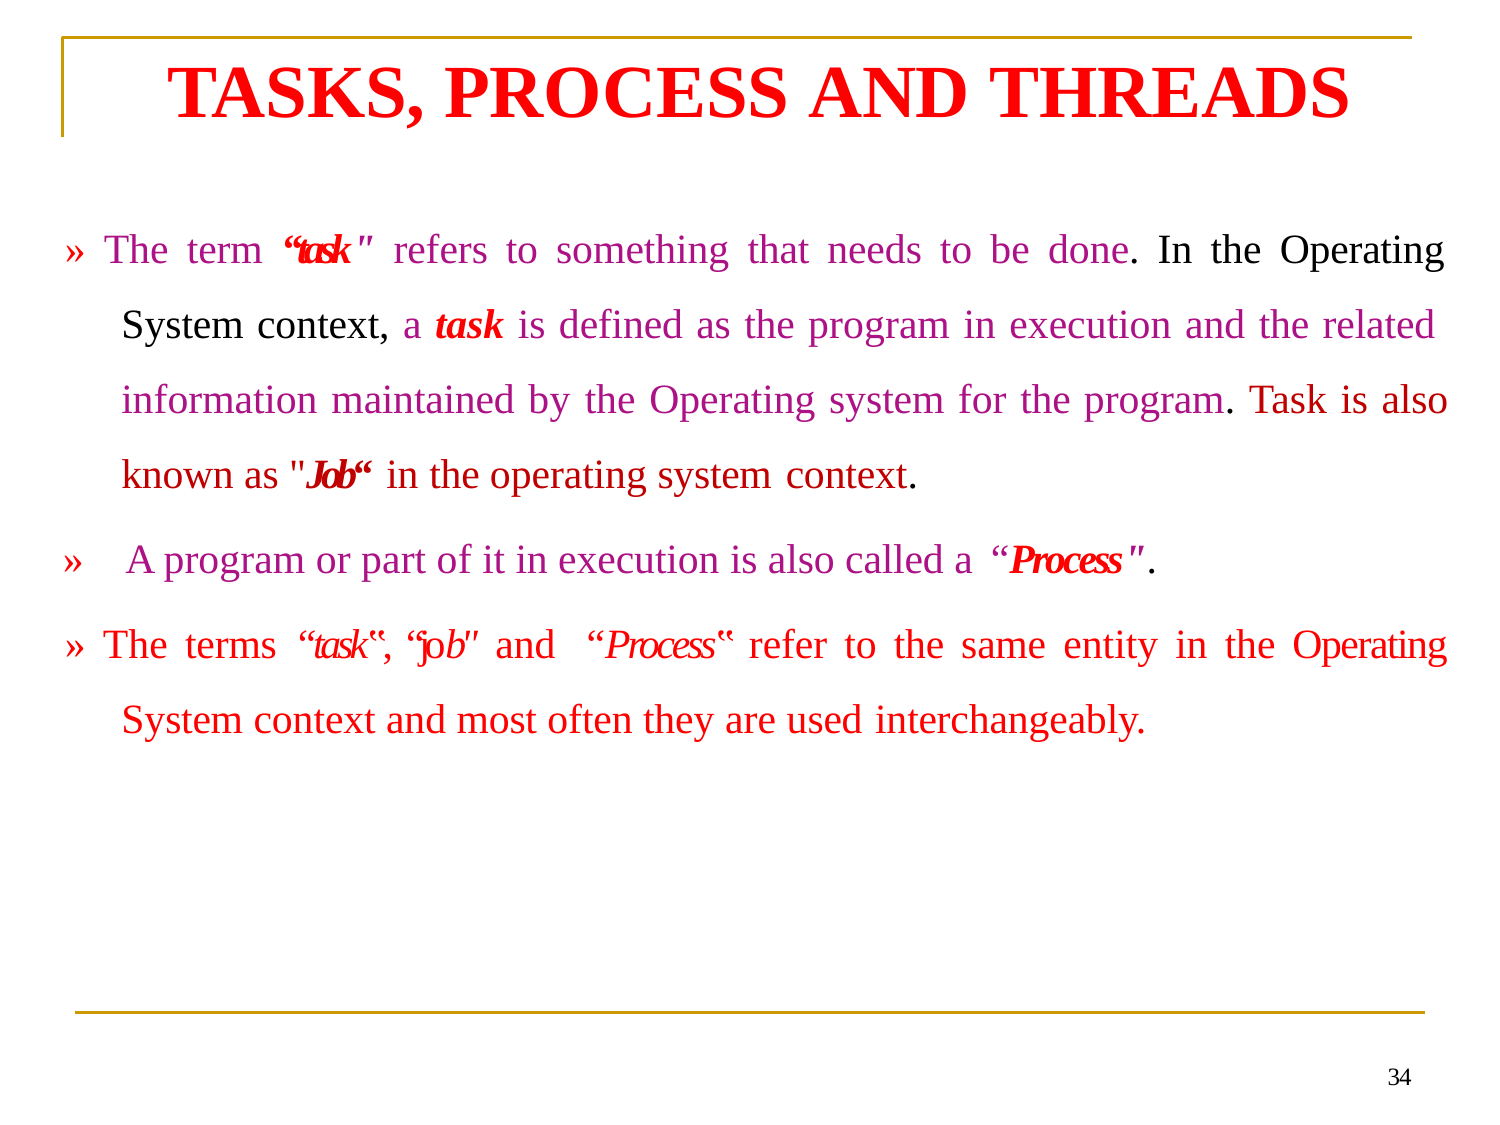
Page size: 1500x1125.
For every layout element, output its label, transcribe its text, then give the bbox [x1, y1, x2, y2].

title TASKS, PROCESS AND THREADS [165, 40, 1361, 195]
text_box » The term “task" refers to something that needs to be done. In the Operating System context, a task is defined as the program in execution and the related information maintained by the Operating system for the program. Task is also known as "Job“ in the operating system context. » A program or part of it in execution is also called a “Process". » The terms “task‟, “job" and “Process‟ refer to the same entity in the Operating System context and most often they are used interchangeably. [62, 195, 1463, 743]
slide_number 34 [1381, 1061, 1417, 1125]
